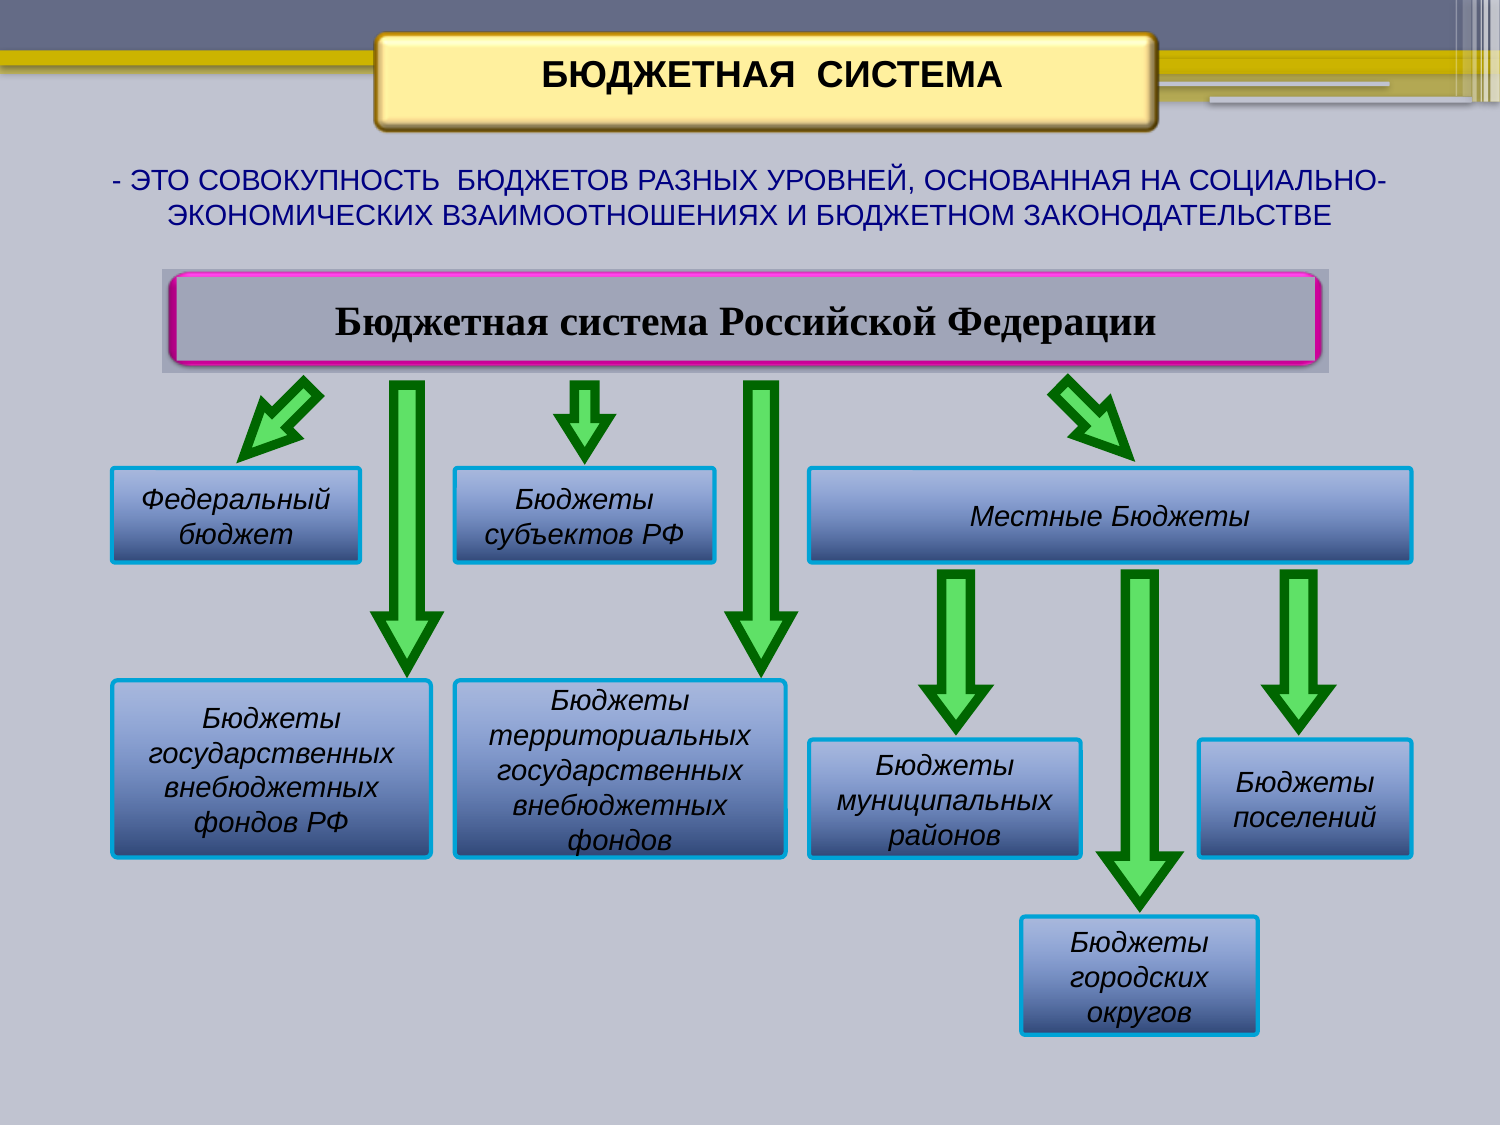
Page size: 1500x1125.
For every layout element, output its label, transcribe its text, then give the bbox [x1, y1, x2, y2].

text_box [377, 385, 437, 669]
text_box Федеральный бюджет [111, 467, 361, 563]
text_box [1053, 382, 1128, 455]
text_box [731, 385, 791, 669]
text_box [927, 574, 985, 728]
text_box Бюджеты территориальных государственных внебюджетных фондов [454, 680, 786, 858]
text_box - ЭТО СОВОКУПНОСТЬ БЮДЖЕТОВ РАЗНЫХ УРОВНЕЙ, ОСНОВАННАЯ НА СОЦИАЛЬНО-ЭКОНОМИЧЕСКИХ ВЗАИМООТНОШЕНИЯХ И БЮДЖЕТНОМ ЗАКОНОДАТЕЛЬСТВЕ [64, 154, 1436, 239]
text_box Бюджеты муниципальных районов [809, 739, 1081, 858]
text_box [1269, 574, 1328, 728]
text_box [371, 30, 1161, 140]
text_box [1104, 574, 1176, 905]
text_box [244, 382, 319, 456]
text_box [161, 268, 1330, 374]
text_box Бюджеты субъектов РФ [454, 467, 715, 563]
text_box Бюджеты государственных внебюджетных фондов РФ [112, 680, 431, 858]
text_box Бюджеты городских округов [1021, 916, 1258, 1035]
text_box Бюджеты поселений [1198, 739, 1412, 858]
text_box Местные Бюджеты [808, 467, 1412, 563]
text_box [561, 385, 609, 456]
